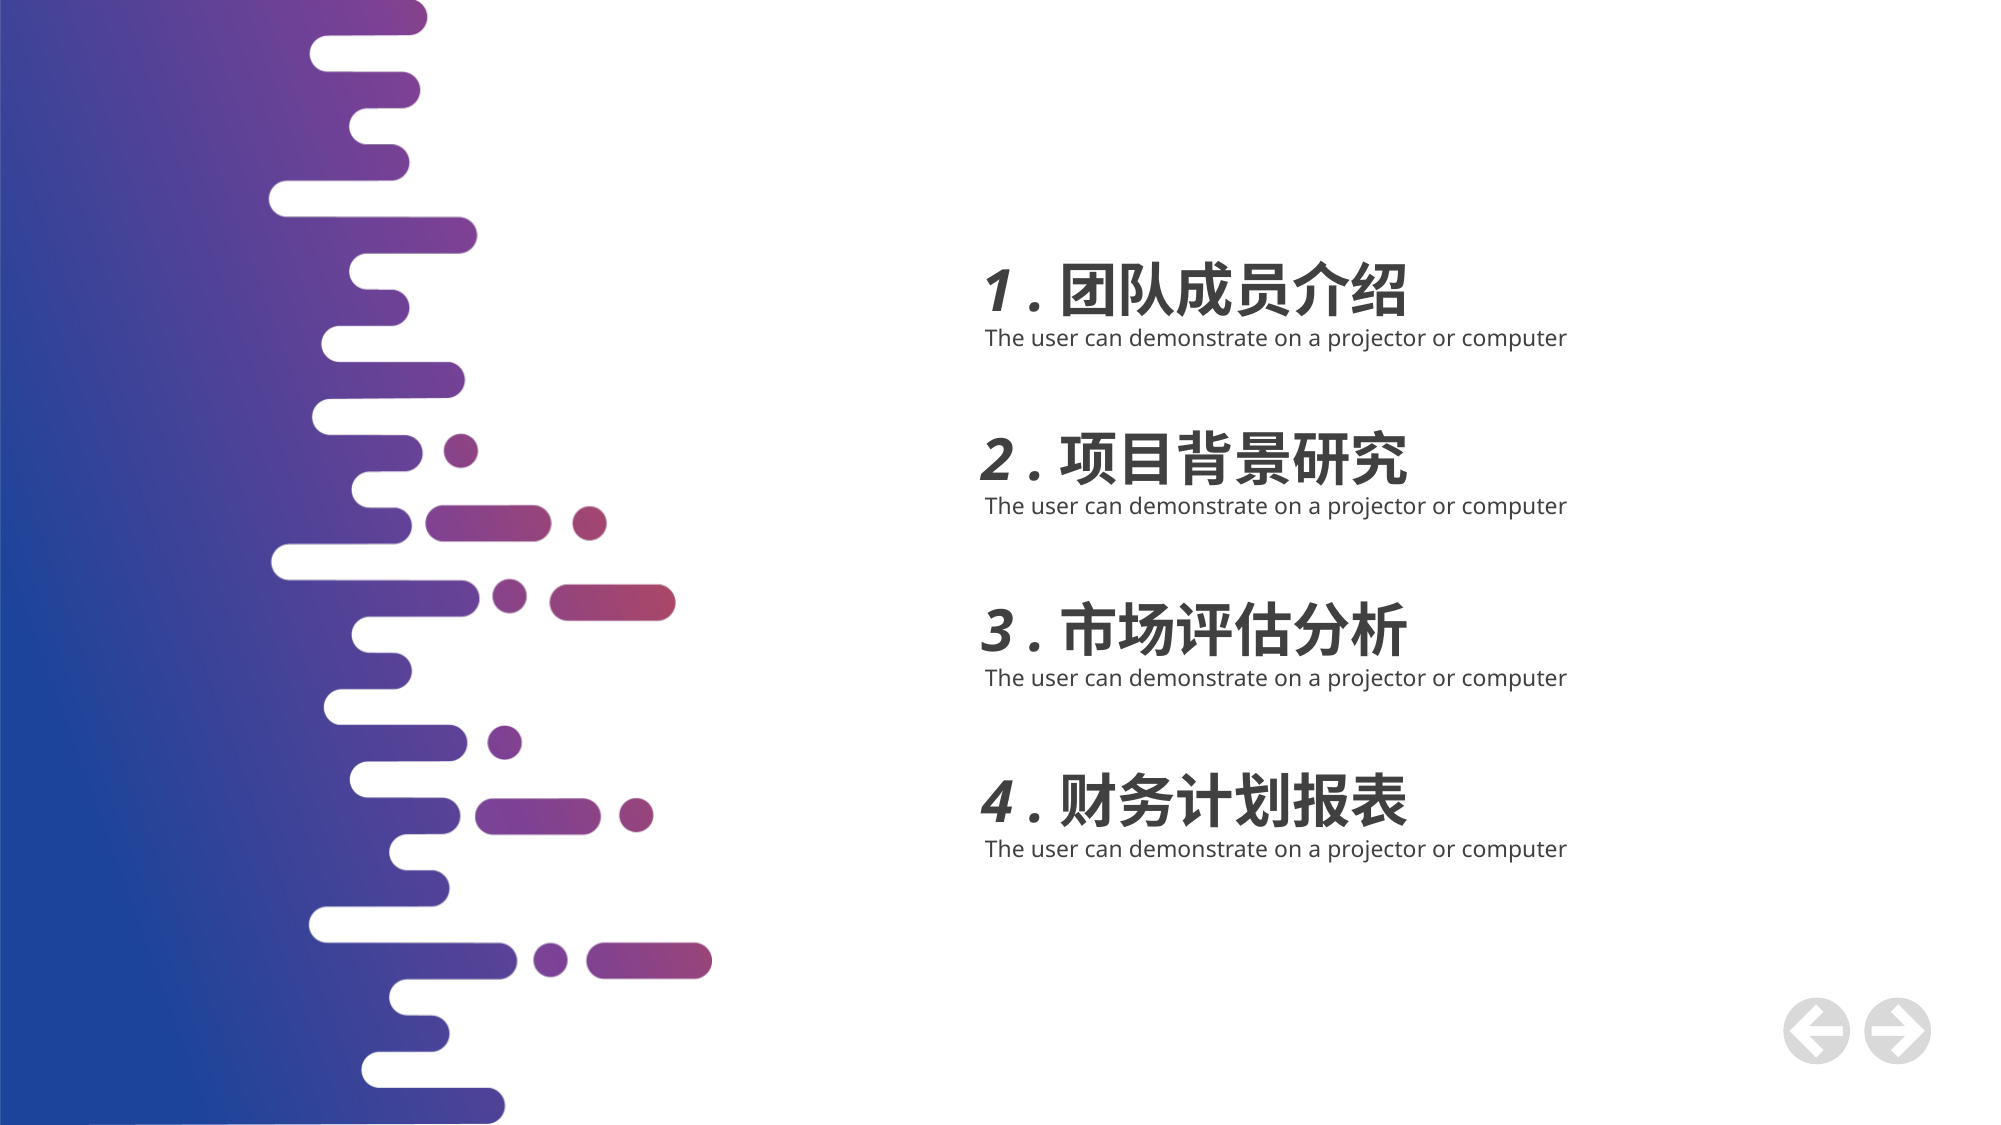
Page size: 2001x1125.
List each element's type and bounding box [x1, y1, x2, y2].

text_box [970, 245, 1765, 388]
text_box [970, 757, 1765, 902]
text_box [970, 585, 1765, 731]
text_box [970, 414, 1765, 560]
picture [0, 0, 712, 1125]
